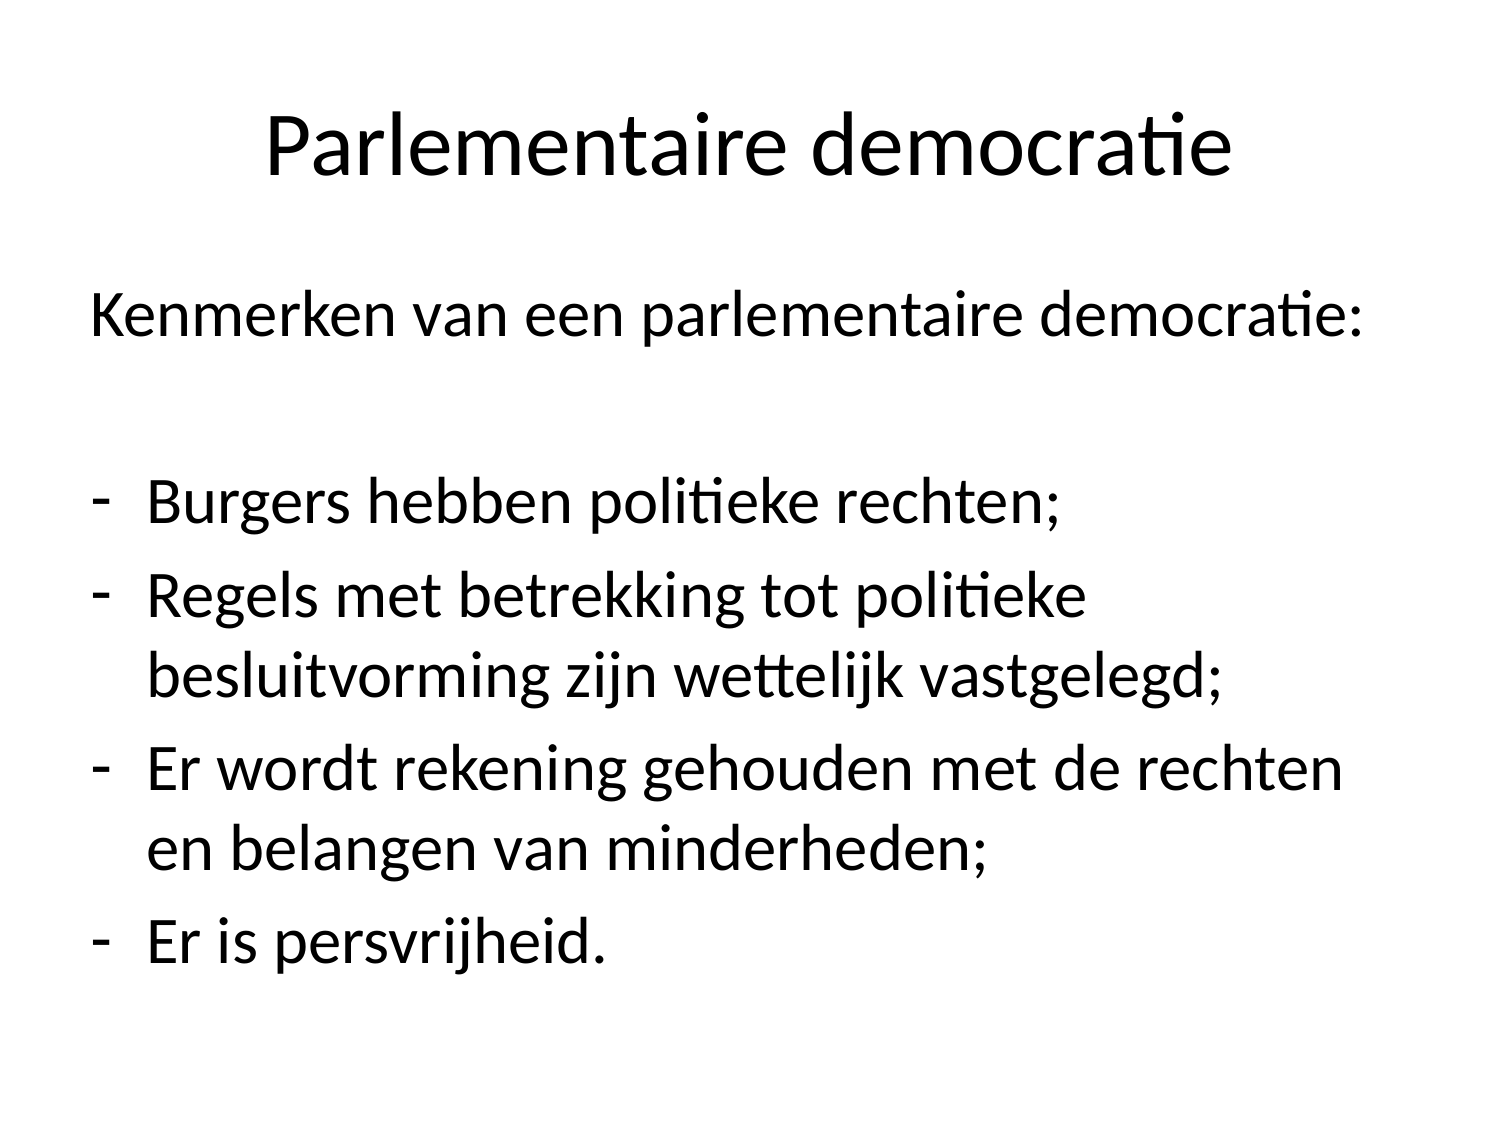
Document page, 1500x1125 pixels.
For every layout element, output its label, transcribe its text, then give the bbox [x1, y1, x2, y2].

title Parlementaire democratie [75, 45, 1425, 233]
list Kenmerken van een parlementaire democratie: Burgers hebben politieke rechten; Regels met betrekking tot politieke besluitvorming zijn wettelijk vastgelegd; Er wordt rekening gehouden met de rechten en belangen van minderheden; Er is persvrijheid. [75, 262, 1425, 1005]
